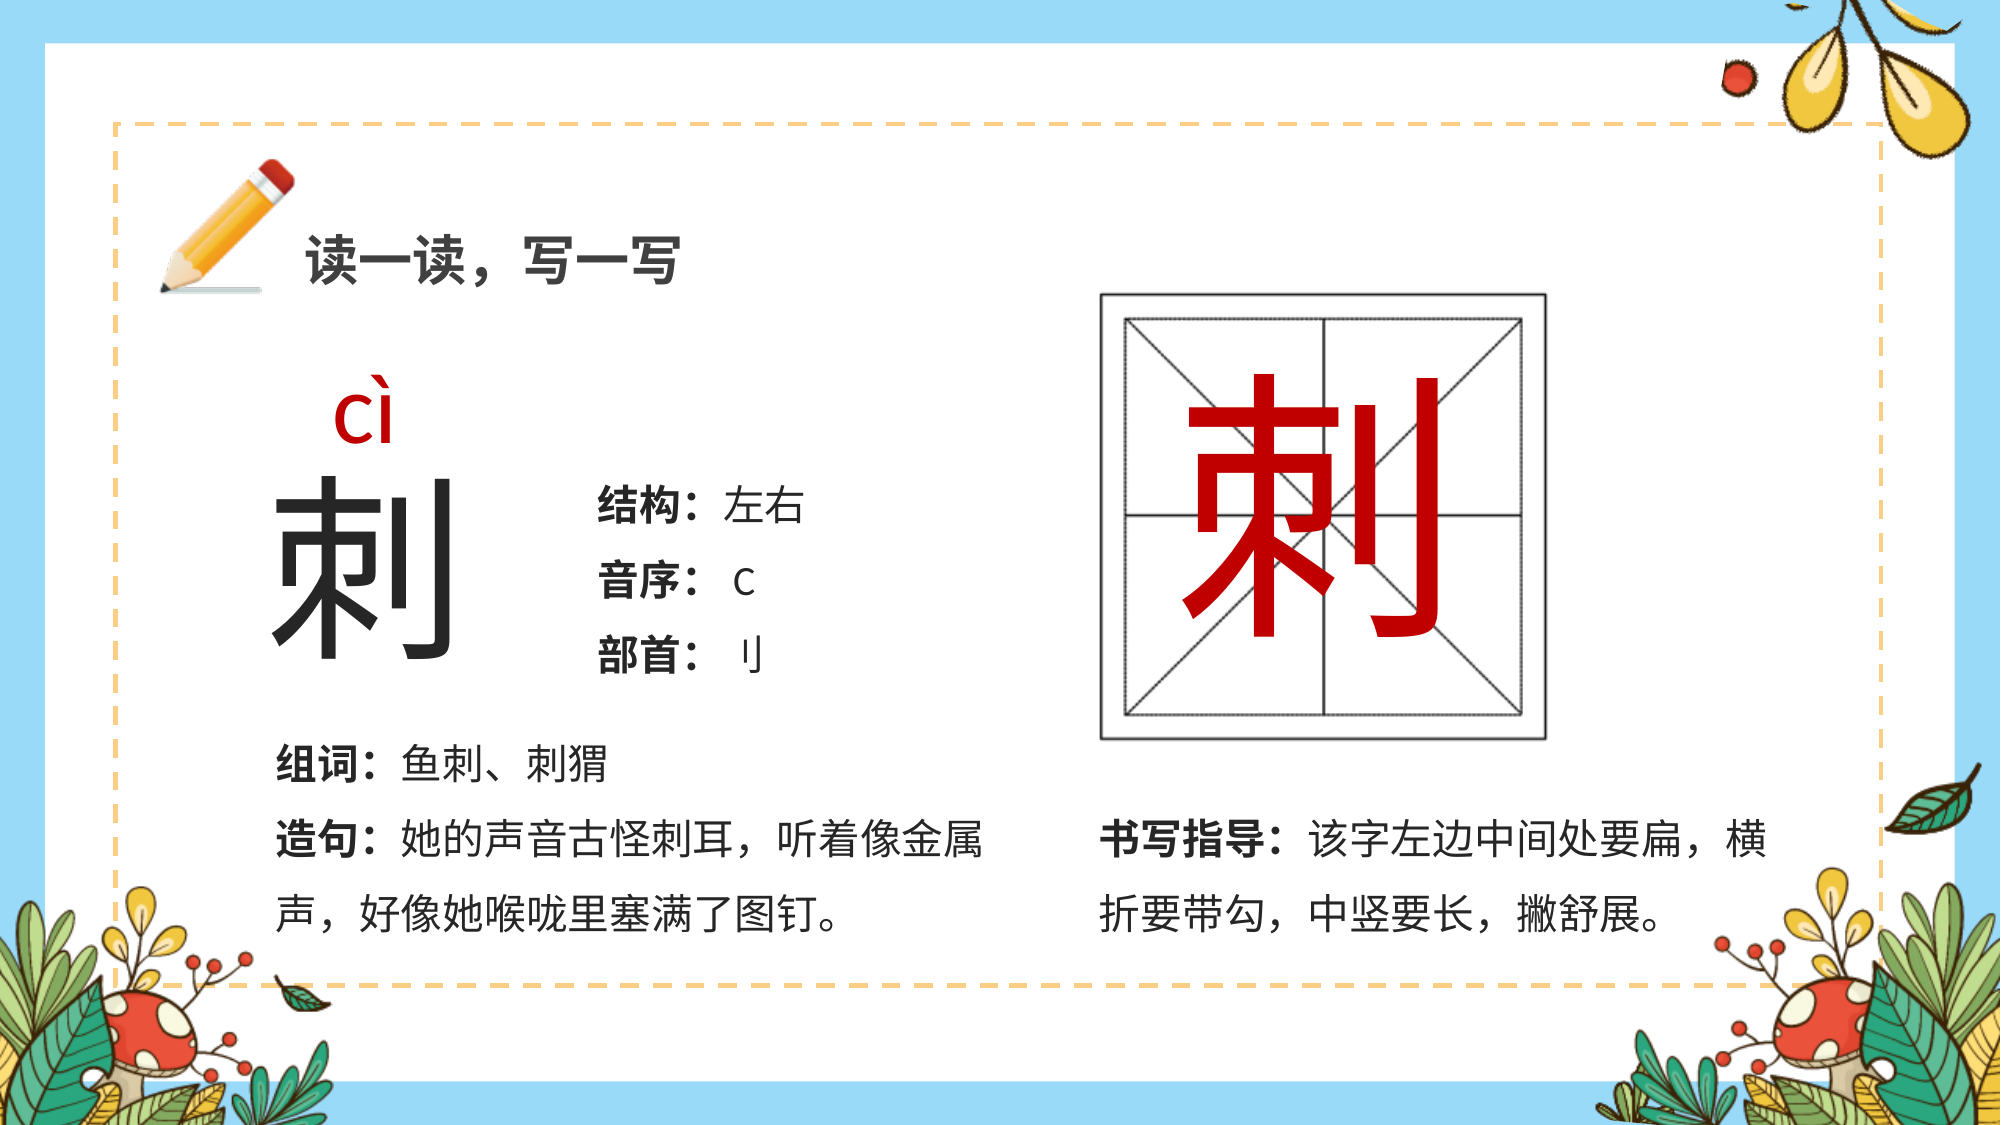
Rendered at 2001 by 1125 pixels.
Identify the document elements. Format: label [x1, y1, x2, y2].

picture [1050, 236, 1595, 781]
text_box [136, 136, 822, 316]
text_box [0, 0, 2000, 1125]
